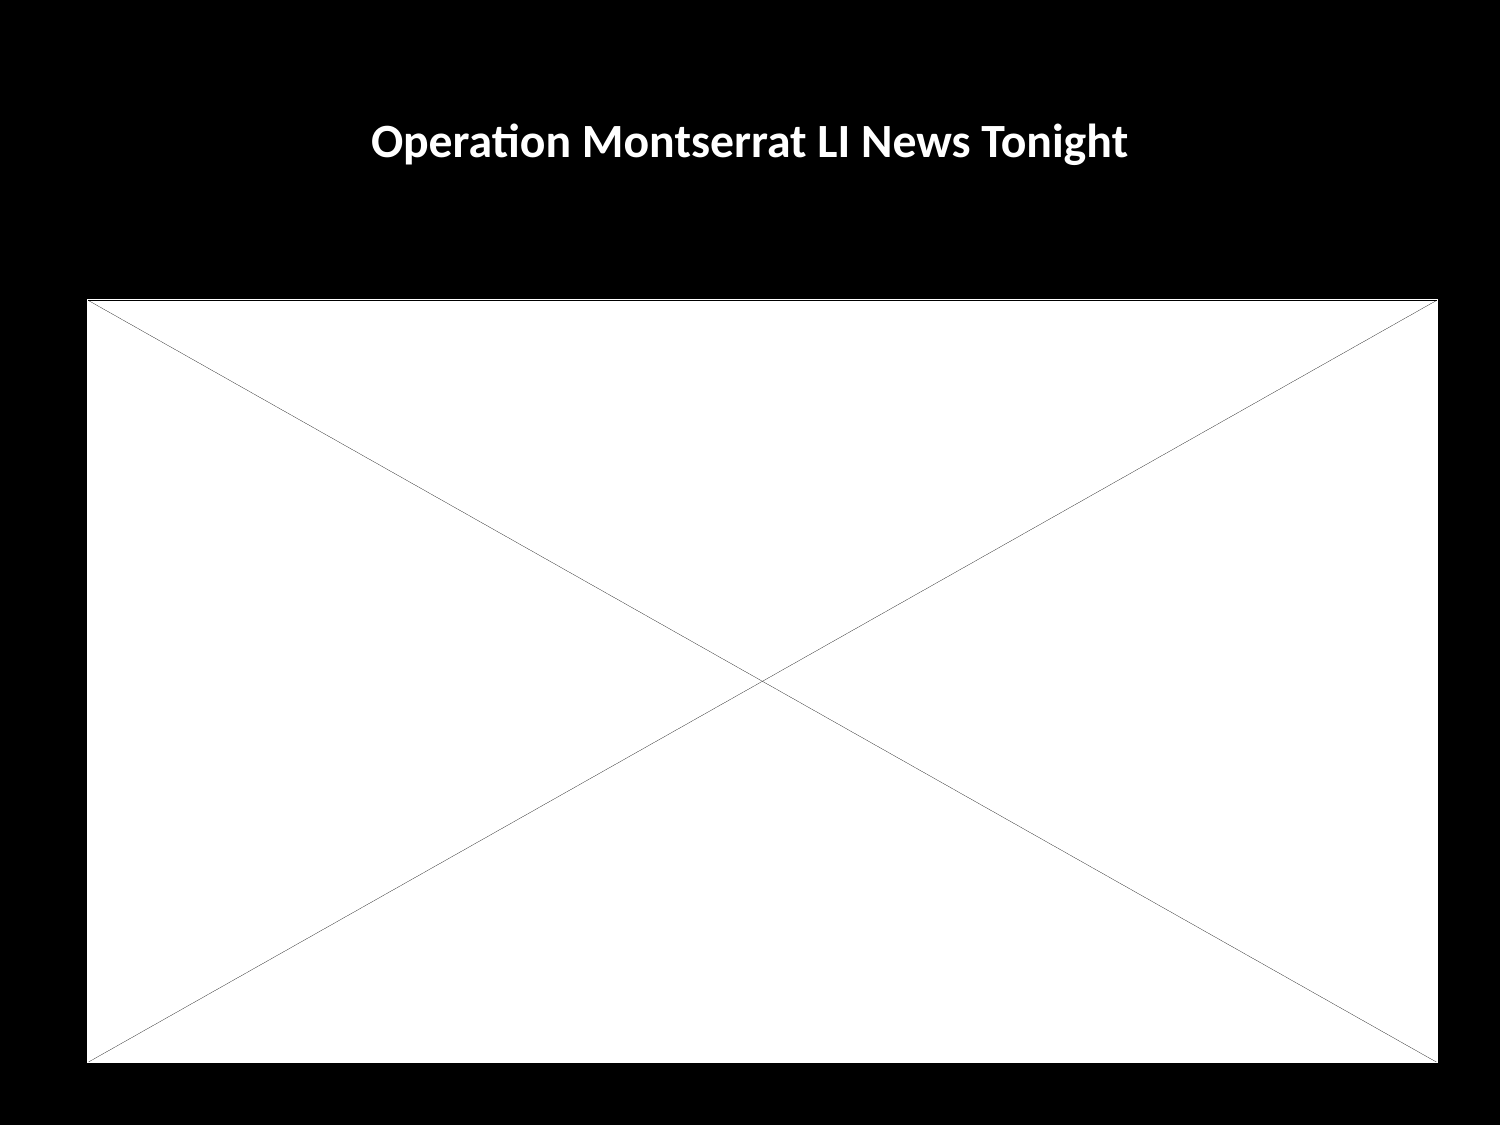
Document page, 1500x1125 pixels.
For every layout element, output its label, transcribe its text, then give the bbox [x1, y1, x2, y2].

title Operation Montserrat LI News Tonight [75, 45, 1425, 233]
